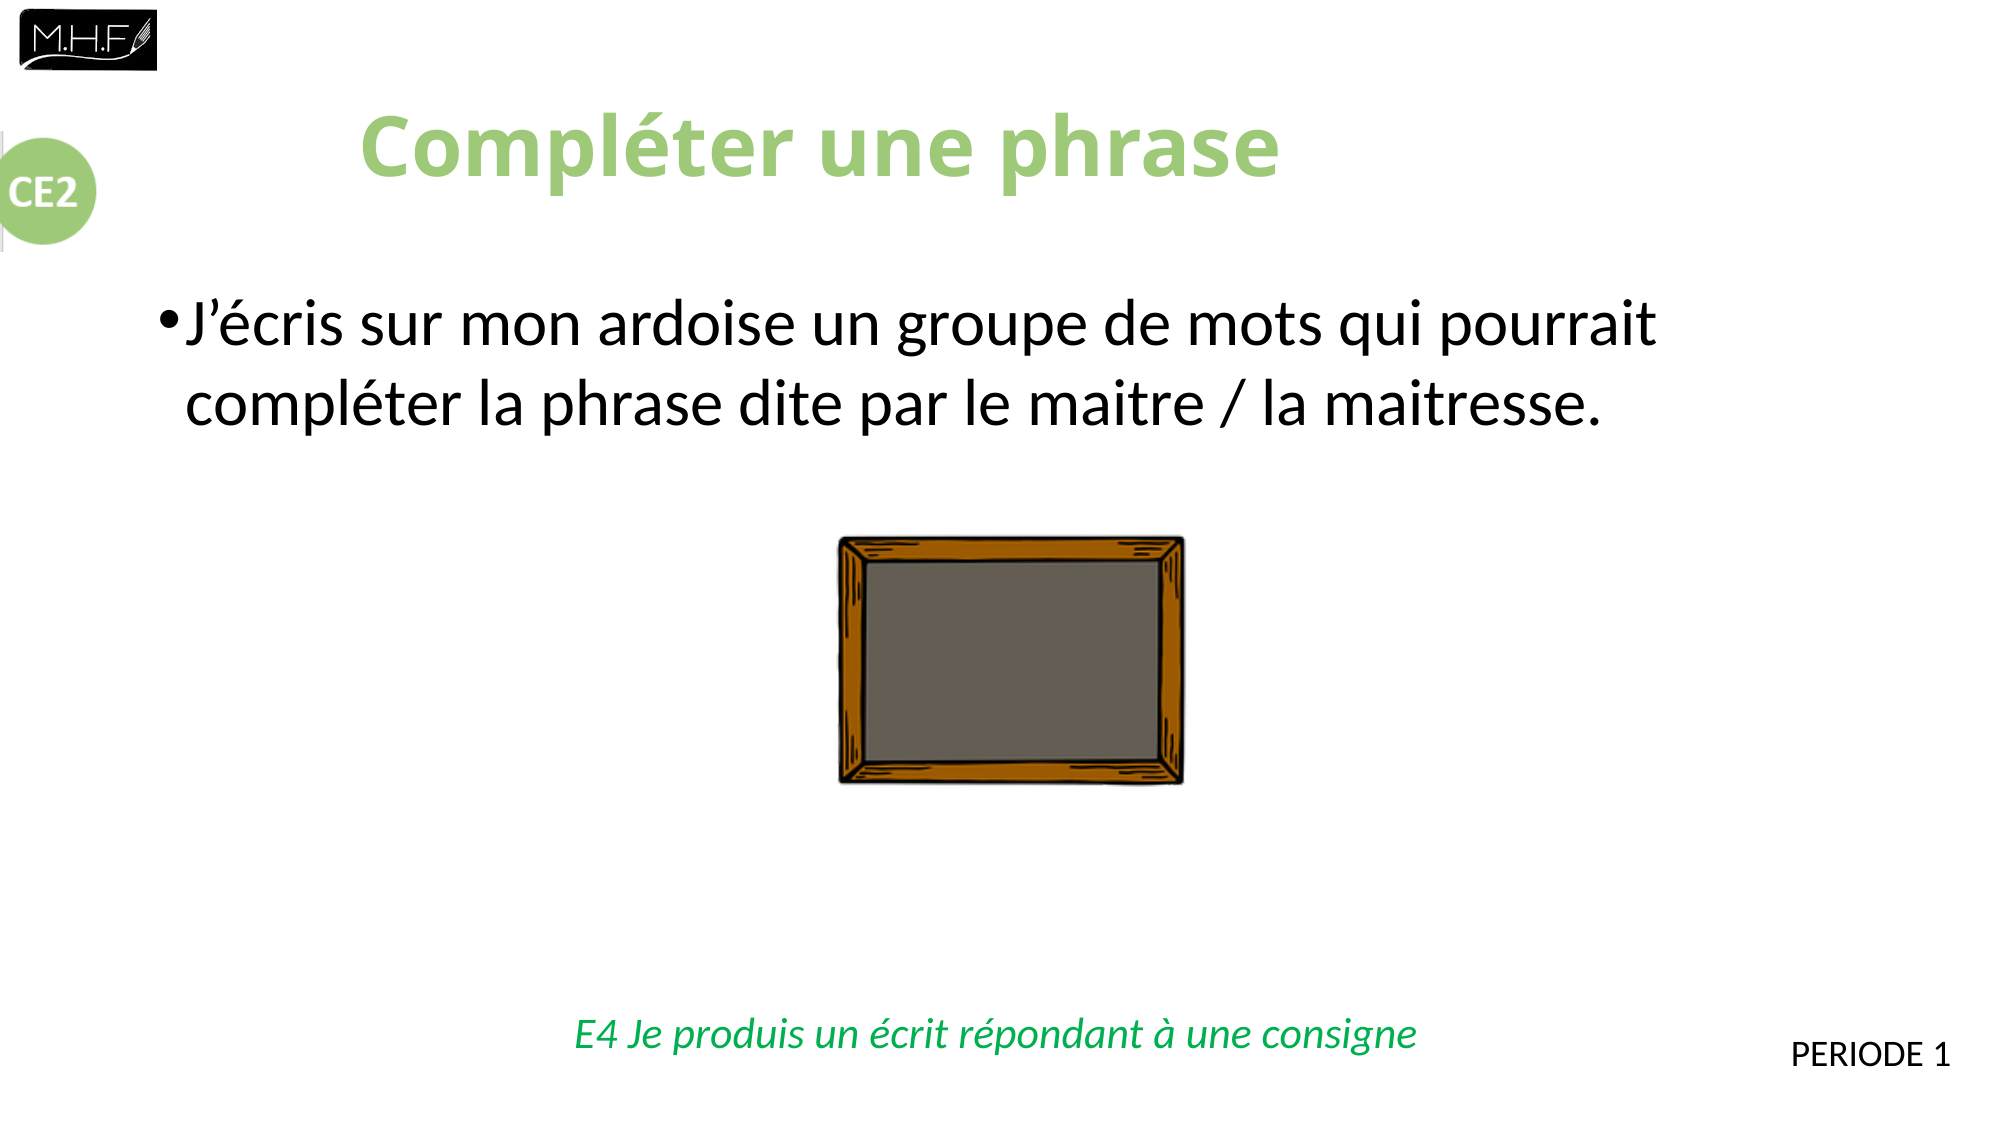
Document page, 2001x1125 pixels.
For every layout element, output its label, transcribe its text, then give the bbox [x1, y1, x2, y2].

title Compléter une phrase [156, 40, 1484, 258]
picture [16, 7, 157, 74]
text_box J’écris sur mon ardoise un groupe de mots qui pourrait compléter la phrase dite par le maitre / la maitresse. [142, 271, 1771, 612]
picture [802, 510, 1225, 810]
picture [0, 131, 104, 253]
text_box PERIODE 1 [1847, 1021, 1967, 1082]
text_box E4 Je produis un écrit répondant à une consigne [559, 945, 1847, 1083]
